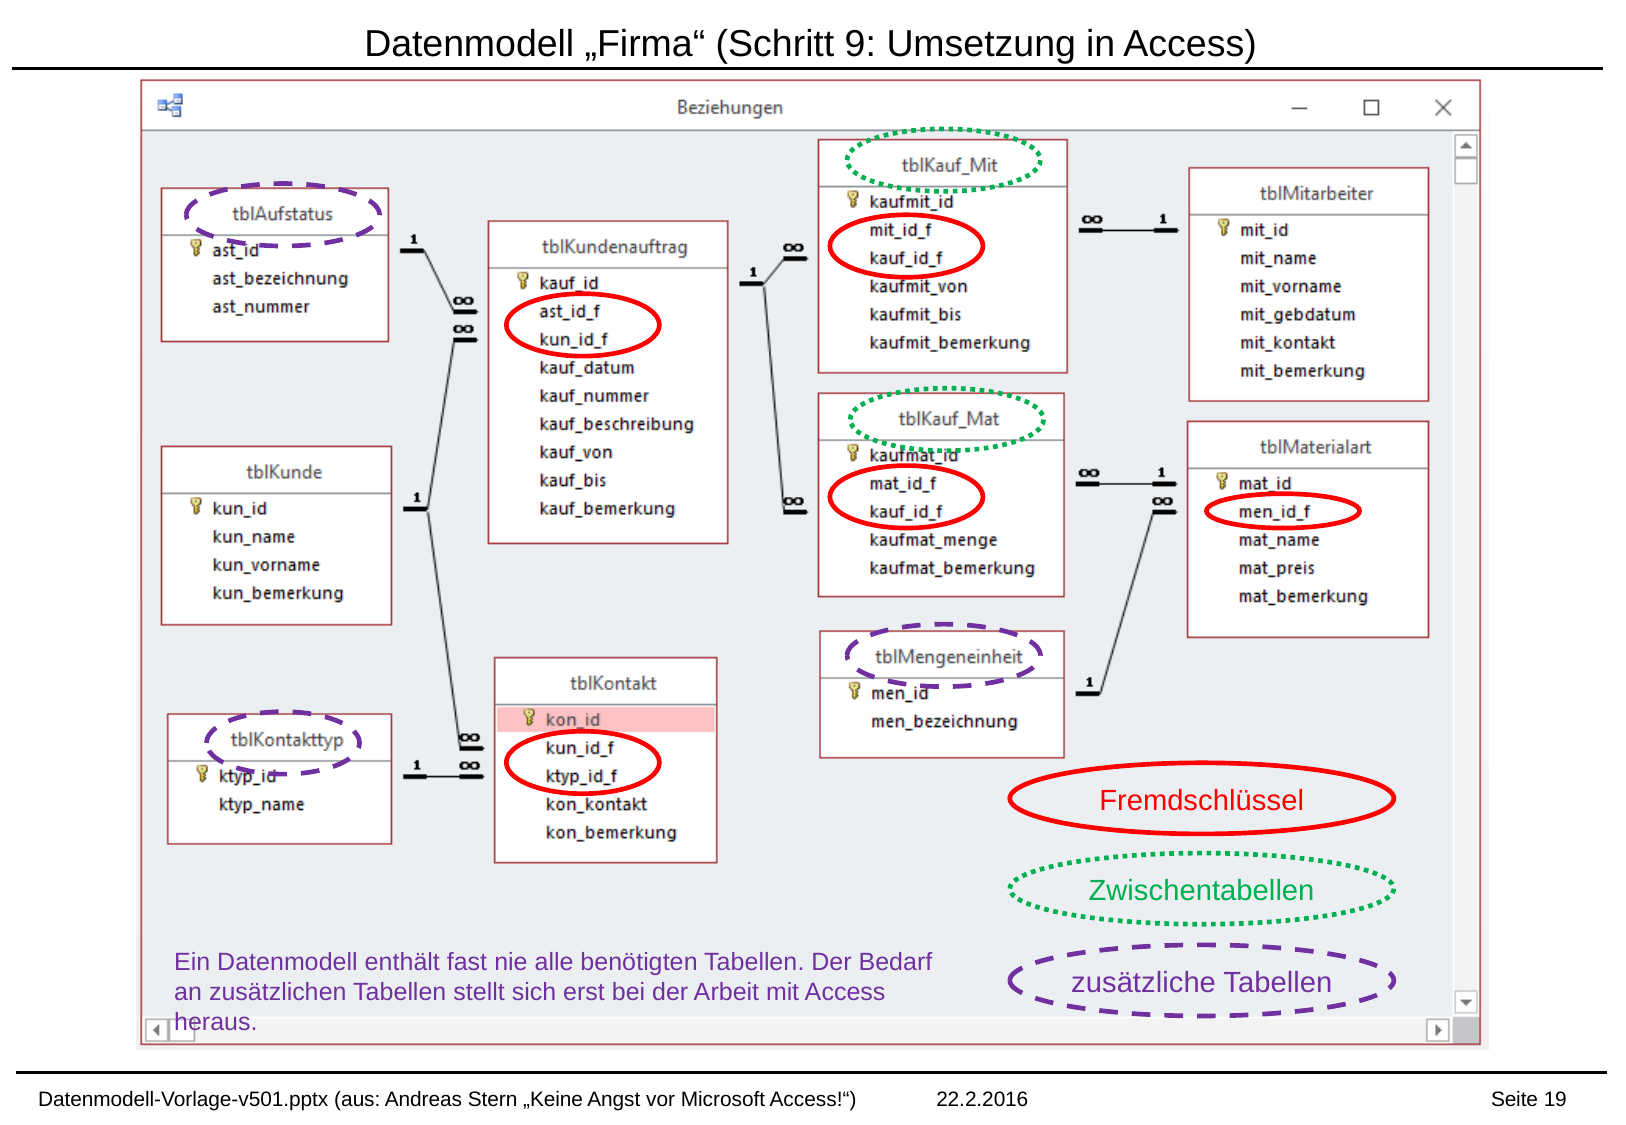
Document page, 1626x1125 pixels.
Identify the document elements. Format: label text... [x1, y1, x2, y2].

picture [136, 75, 1489, 1050]
title Datenmodell „Firma“ (Schritt 9: Umsetzung in Access) [109, 16, 1512, 89]
